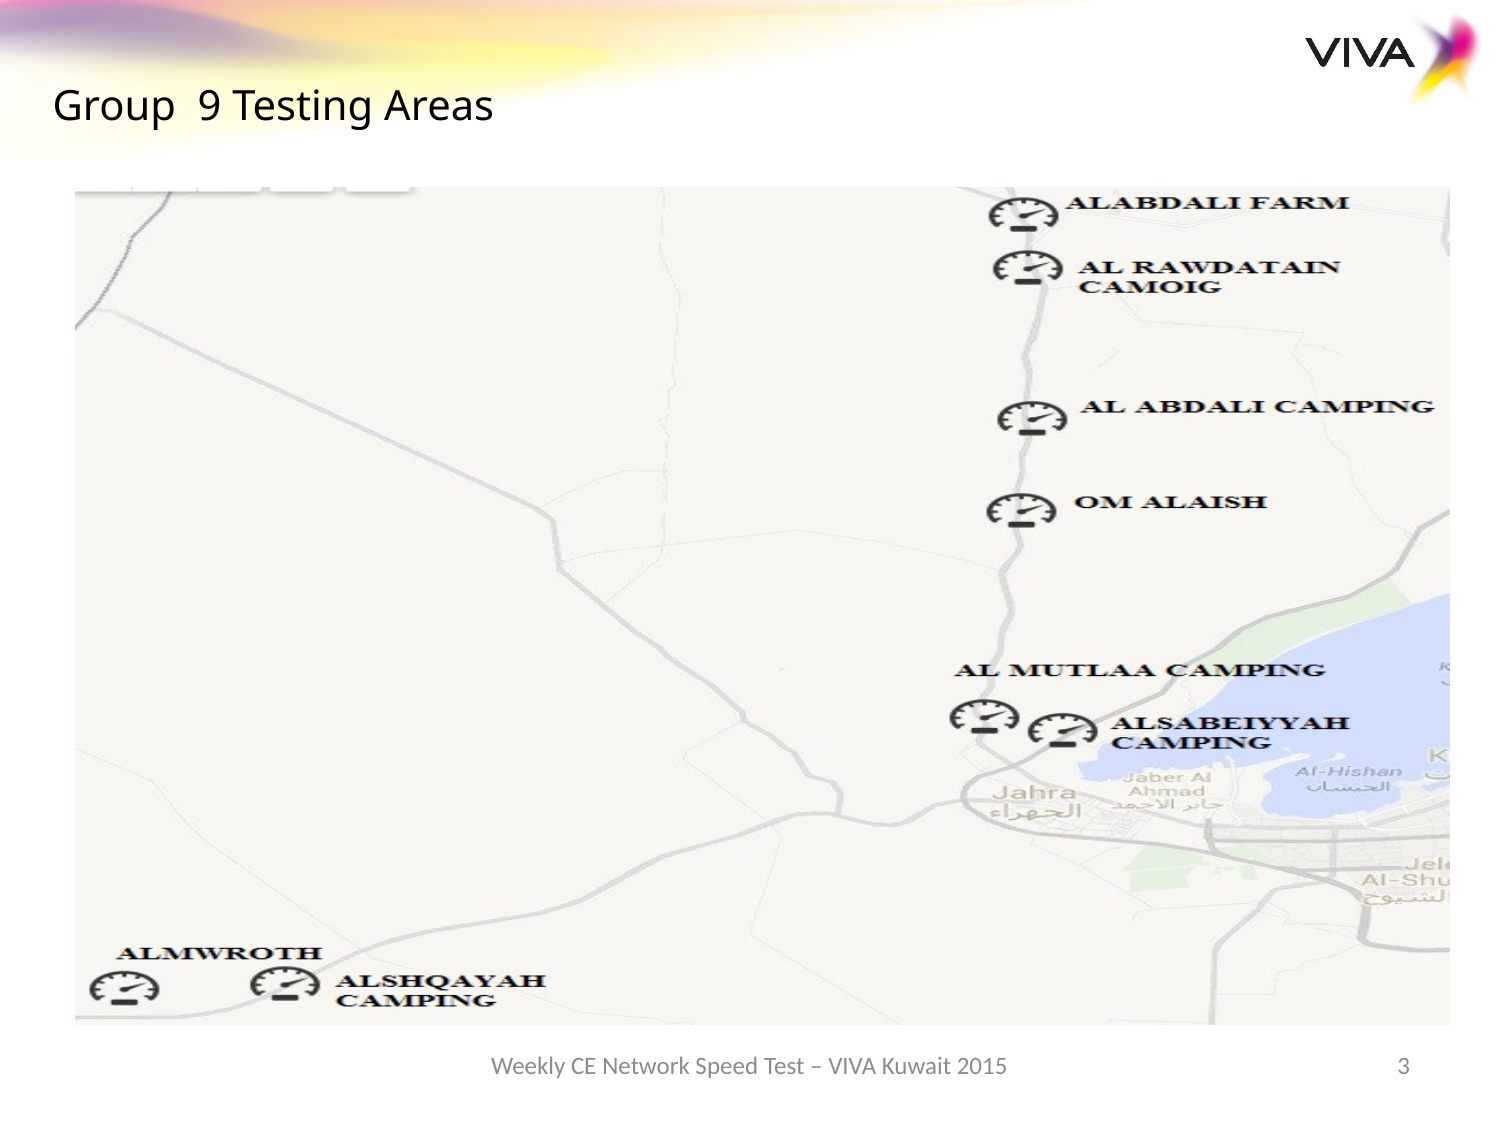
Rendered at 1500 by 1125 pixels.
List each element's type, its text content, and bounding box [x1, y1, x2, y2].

text_box Weekly CE Network Speed Test – VIVA Kuwait 2015 [205, 1042, 1074, 1103]
text_box Group 9 Testing Areas [37, 24, 1278, 184]
picture [74, 187, 1451, 1026]
text_box 3 [1074, 1042, 1425, 1103]
picture [1300, 12, 1485, 105]
picture [0, 0, 1089, 160]
